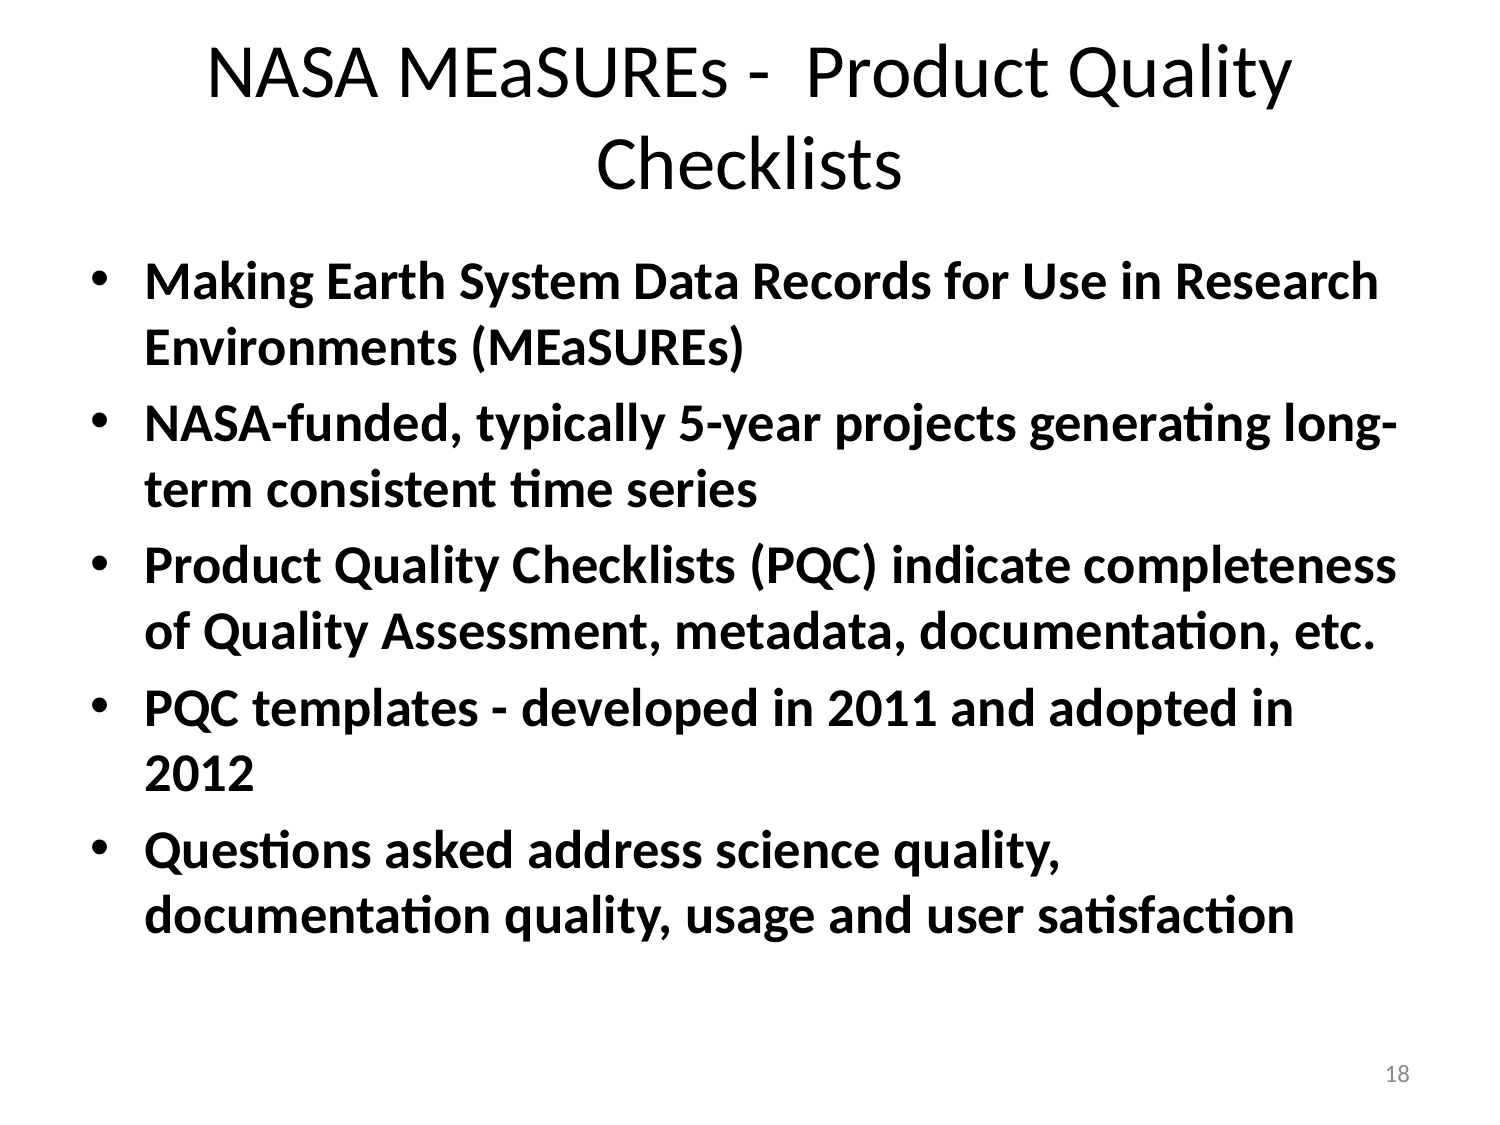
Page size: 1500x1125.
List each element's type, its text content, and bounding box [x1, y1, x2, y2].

list Making Earth System Data Records for Use in Research Environments (MEaSUREs) NASA-funded, typically 5-year projects generating long-term consistent time series Product Quality Checklists (PQC) indicate completeness of Quality Assessment, metadata, documentation, etc. PQC templates - developed in 2011 and adopted in 2012 Questions asked address science quality, documentation quality, usage and user satisfaction [75, 237, 1425, 988]
title NASA MEaSUREs - Product Quality Checklists [75, 12, 1425, 213]
slide_number 18 [1074, 1042, 1425, 1103]
